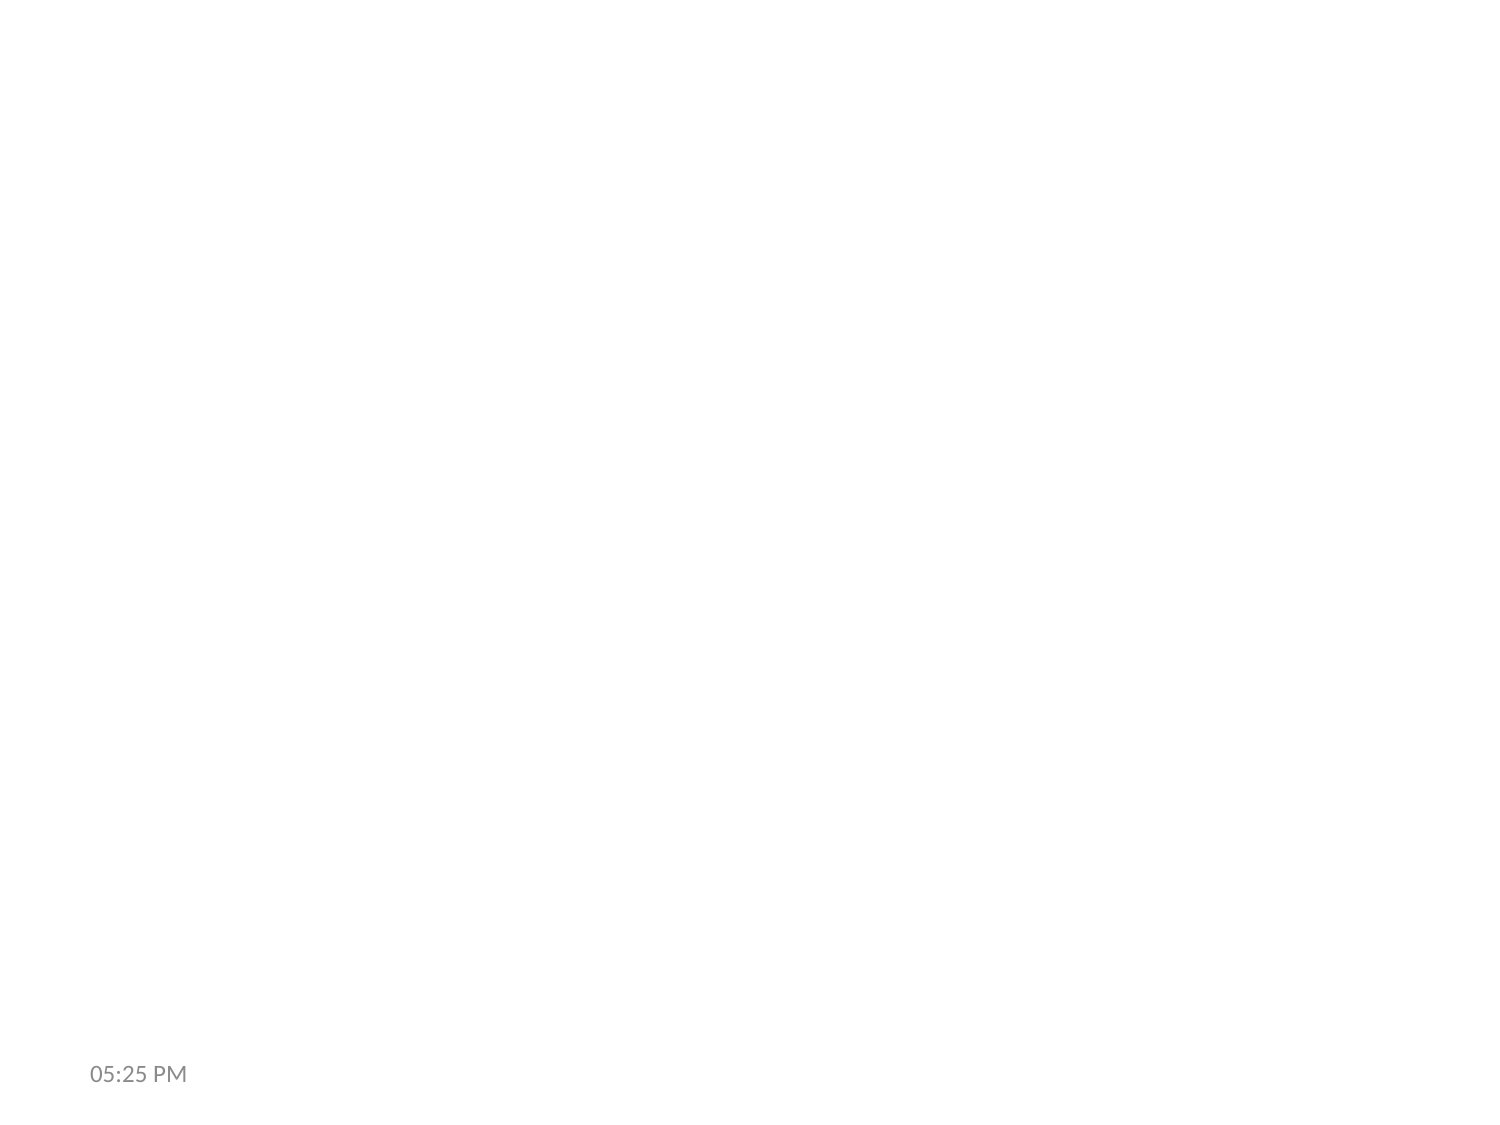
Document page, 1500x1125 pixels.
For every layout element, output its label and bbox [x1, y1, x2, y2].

slide_number [75, 1042, 425, 1103]
